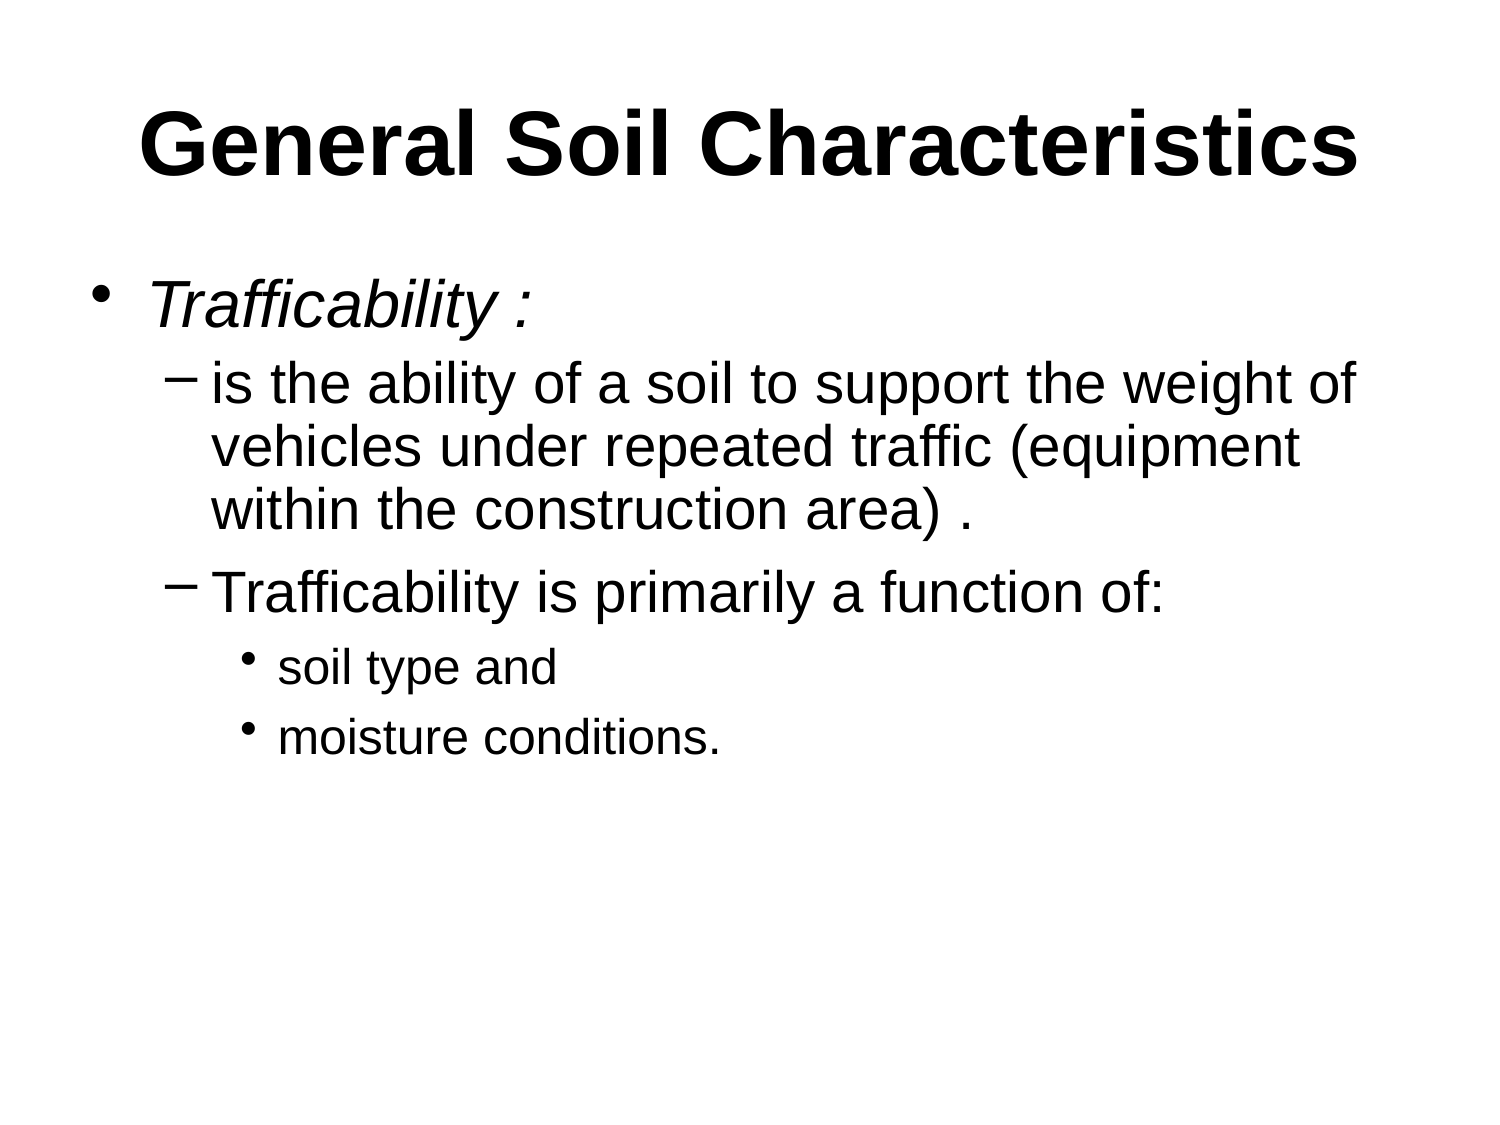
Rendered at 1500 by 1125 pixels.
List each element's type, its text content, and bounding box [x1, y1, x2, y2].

list Trafficability : is the ability of a soil to support the weight of vehicles under repeated traffic (equipment within the construction area) . Trafficability is primarily a function of: soil type and moisture conditions. [74, 262, 1426, 1063]
title General Soil Characteristics [74, 44, 1426, 233]
